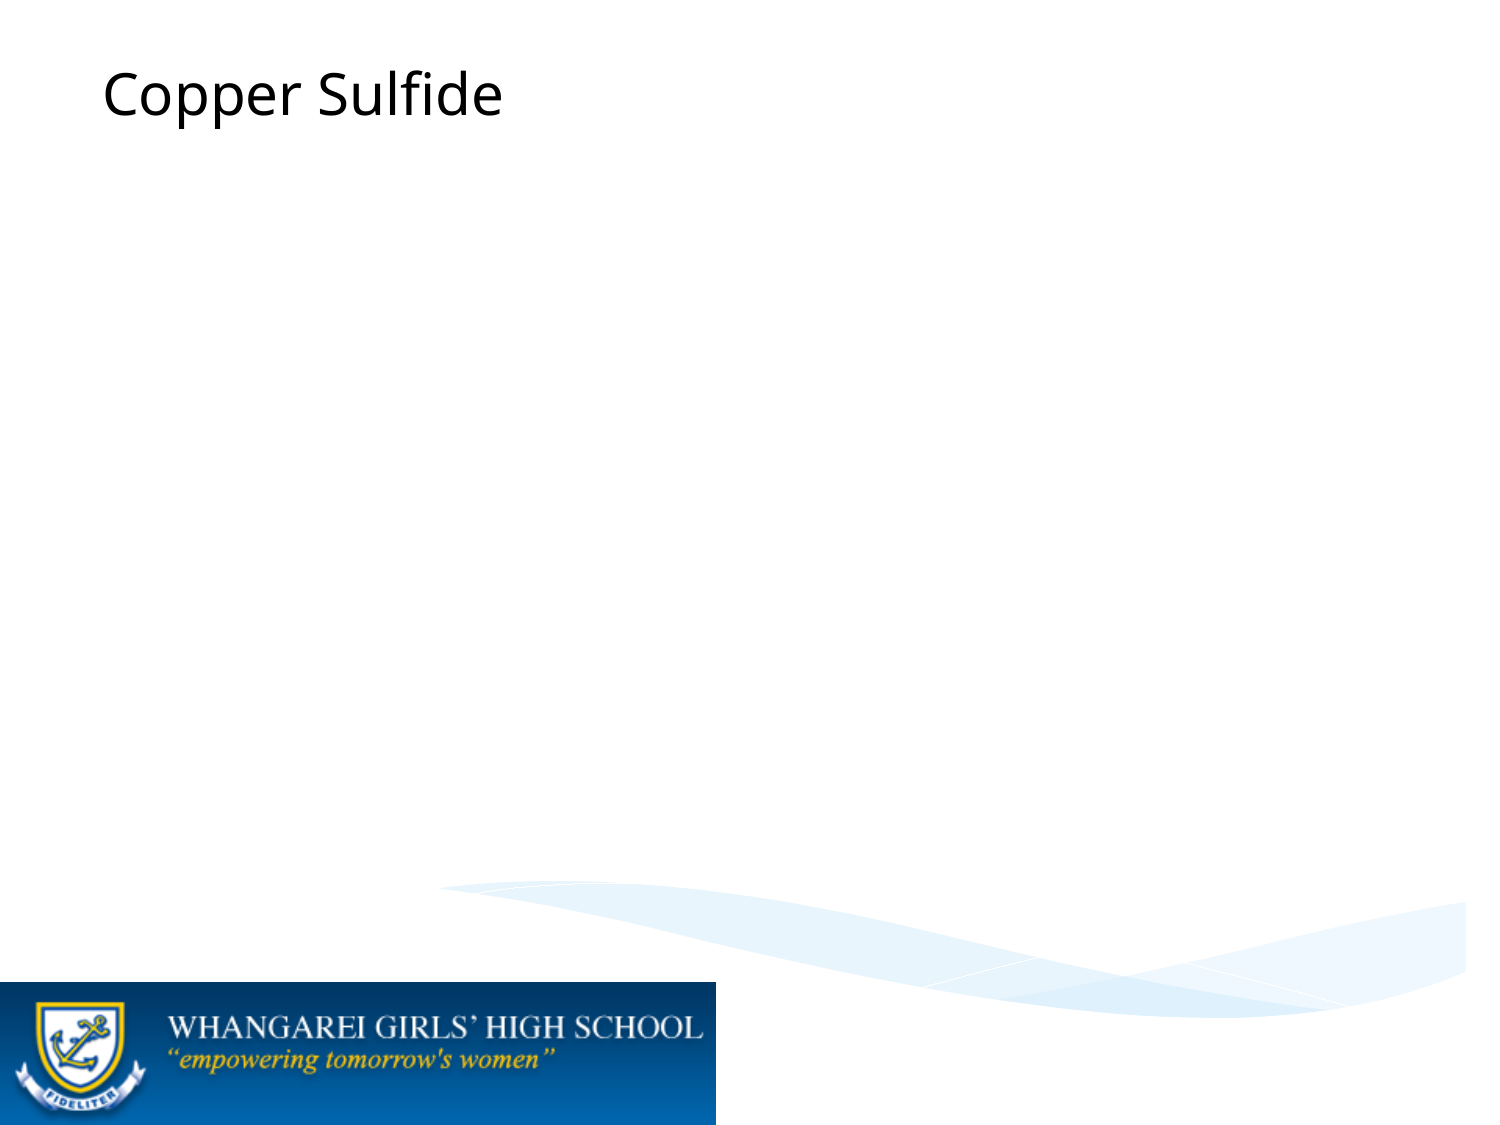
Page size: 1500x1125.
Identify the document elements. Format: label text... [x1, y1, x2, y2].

text_box Copper Sulfide [87, 50, 588, 135]
picture [0, 982, 716, 1125]
